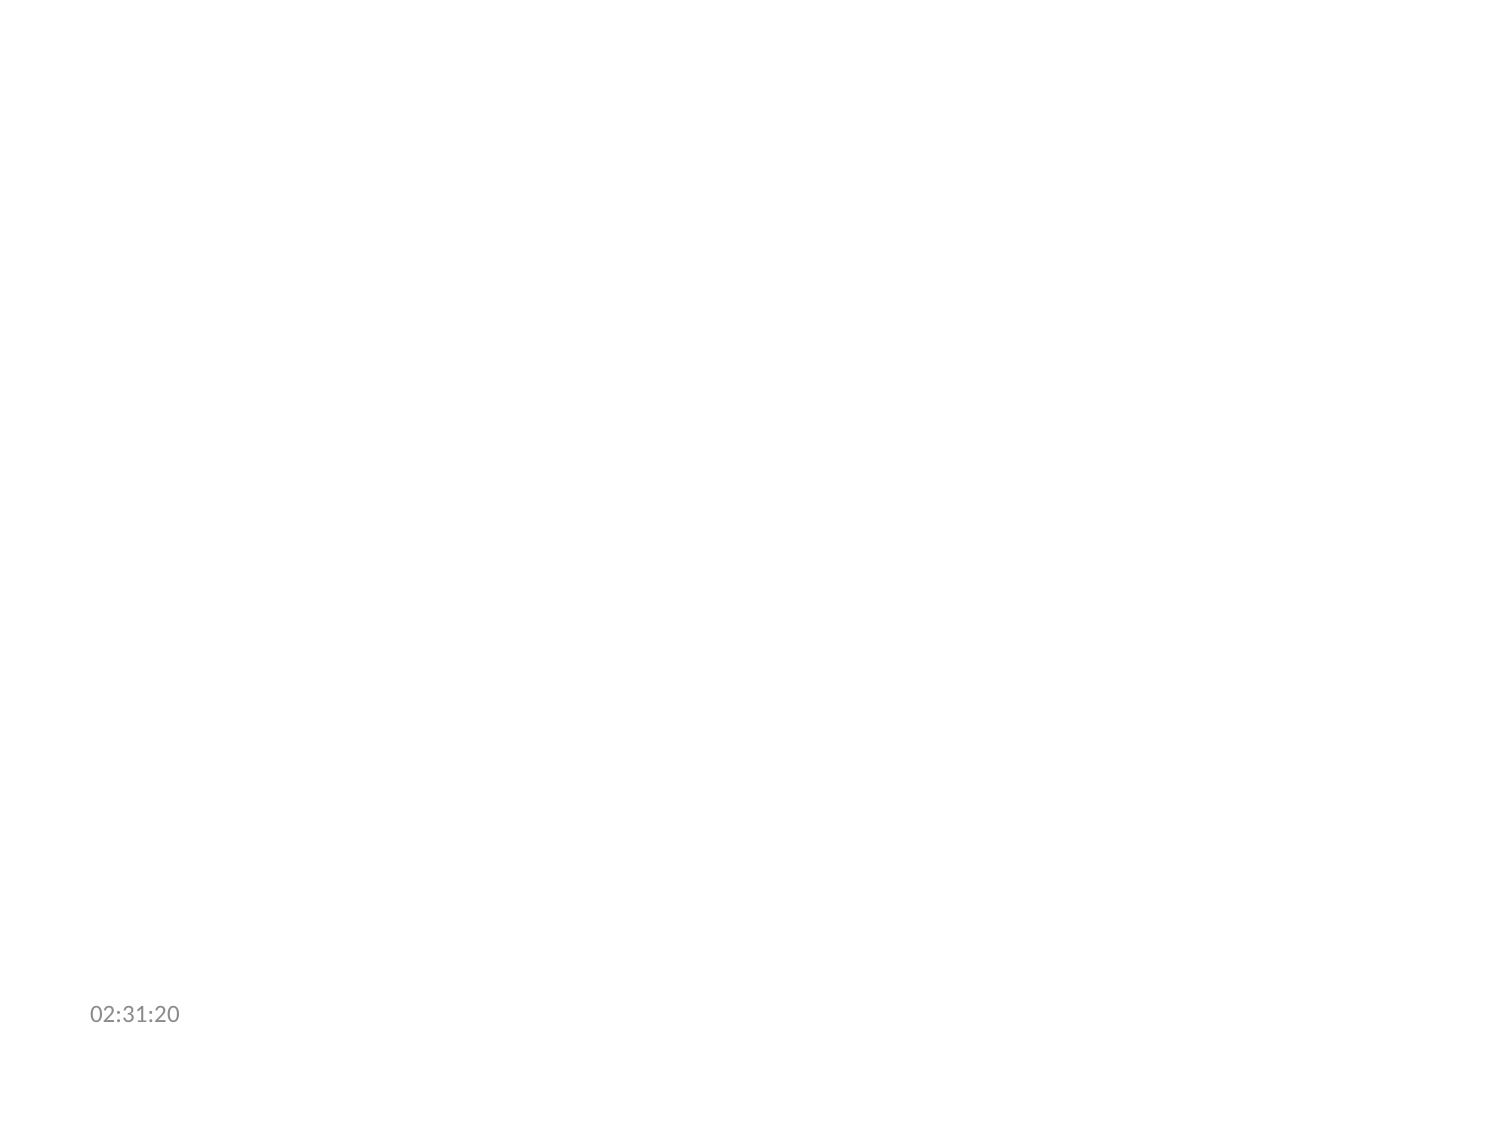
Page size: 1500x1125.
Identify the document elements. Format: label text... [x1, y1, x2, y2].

text_box 15:35:09 [75, 982, 425, 1043]
